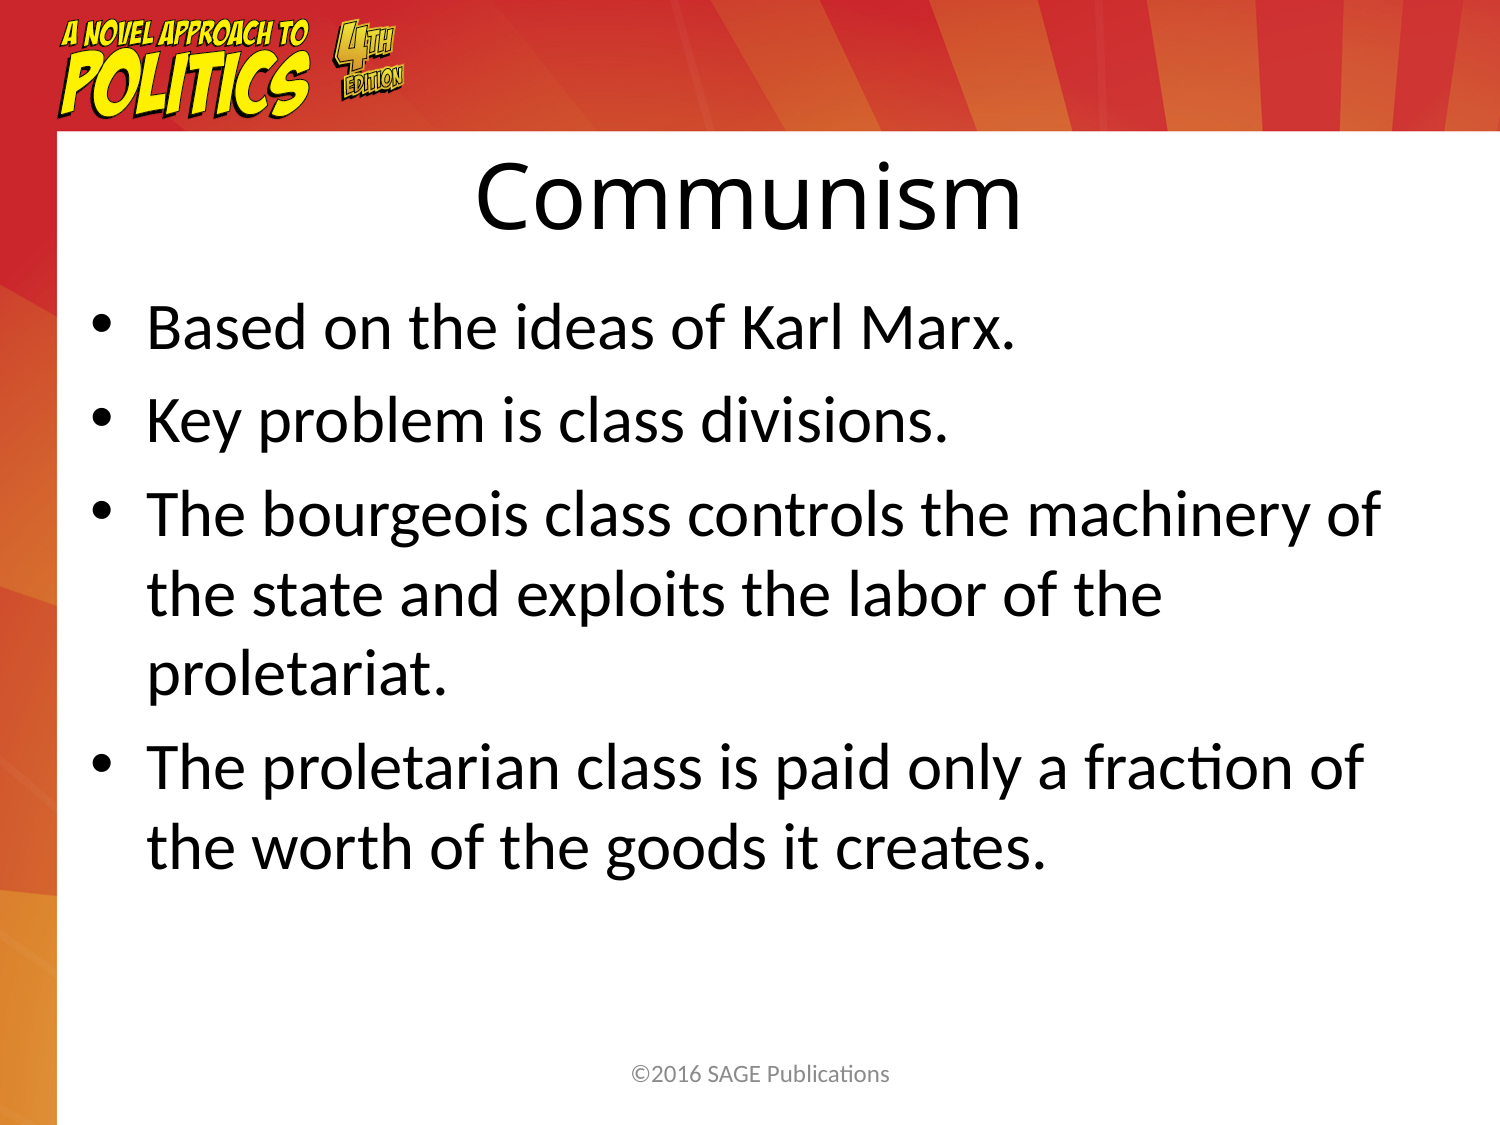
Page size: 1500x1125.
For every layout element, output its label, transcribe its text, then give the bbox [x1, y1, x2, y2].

picture [0, 0, 1500, 1125]
title Communism [75, 105, 1425, 275]
list Based on the ideas of Karl Marx. Key problem is class divisions. The bourgeois class controls the machinery of the state and exploits the labor of the proletariat. The proletarian class is paid only a fraction of the worth of the goods it creates. [75, 275, 1425, 1051]
